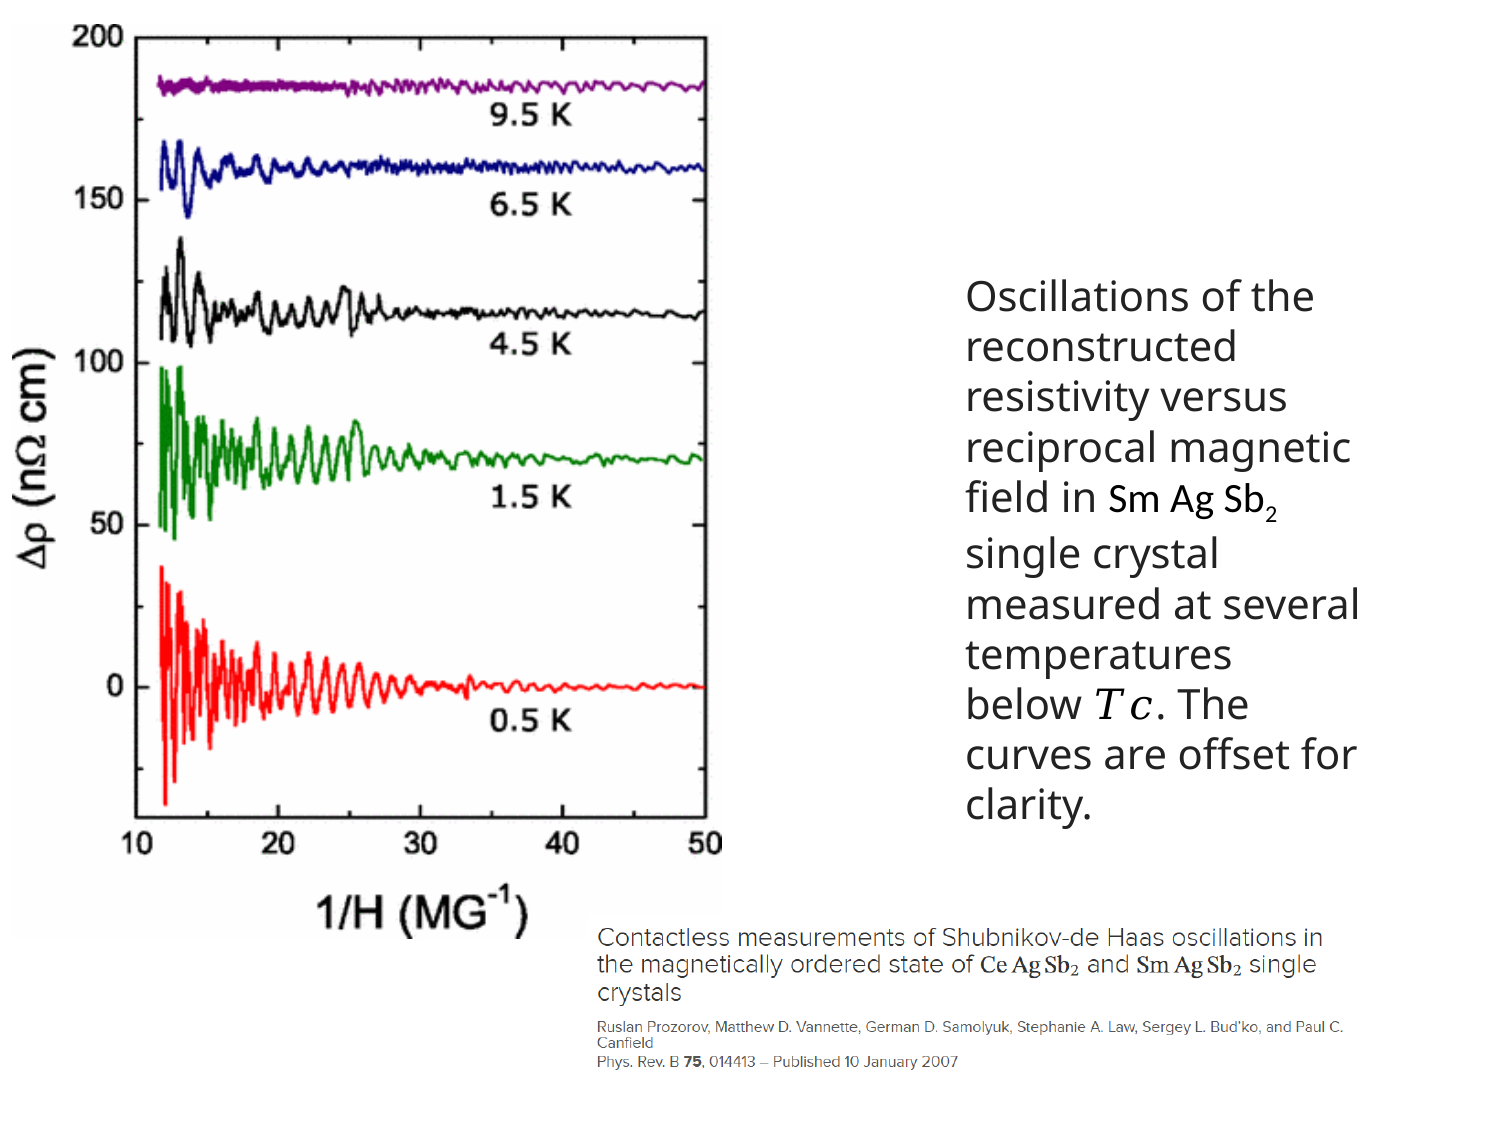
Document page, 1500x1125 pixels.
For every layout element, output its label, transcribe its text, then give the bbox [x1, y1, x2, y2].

list Oscillations of the reconstructed resistivity versus reciprocal magnetic field in Sm Ag Sb2 single crystal measured at several temperatures below 𝑇𝑐. The curves are offset for clarity. [950, 262, 1386, 1005]
picture [12, 24, 1372, 1079]
